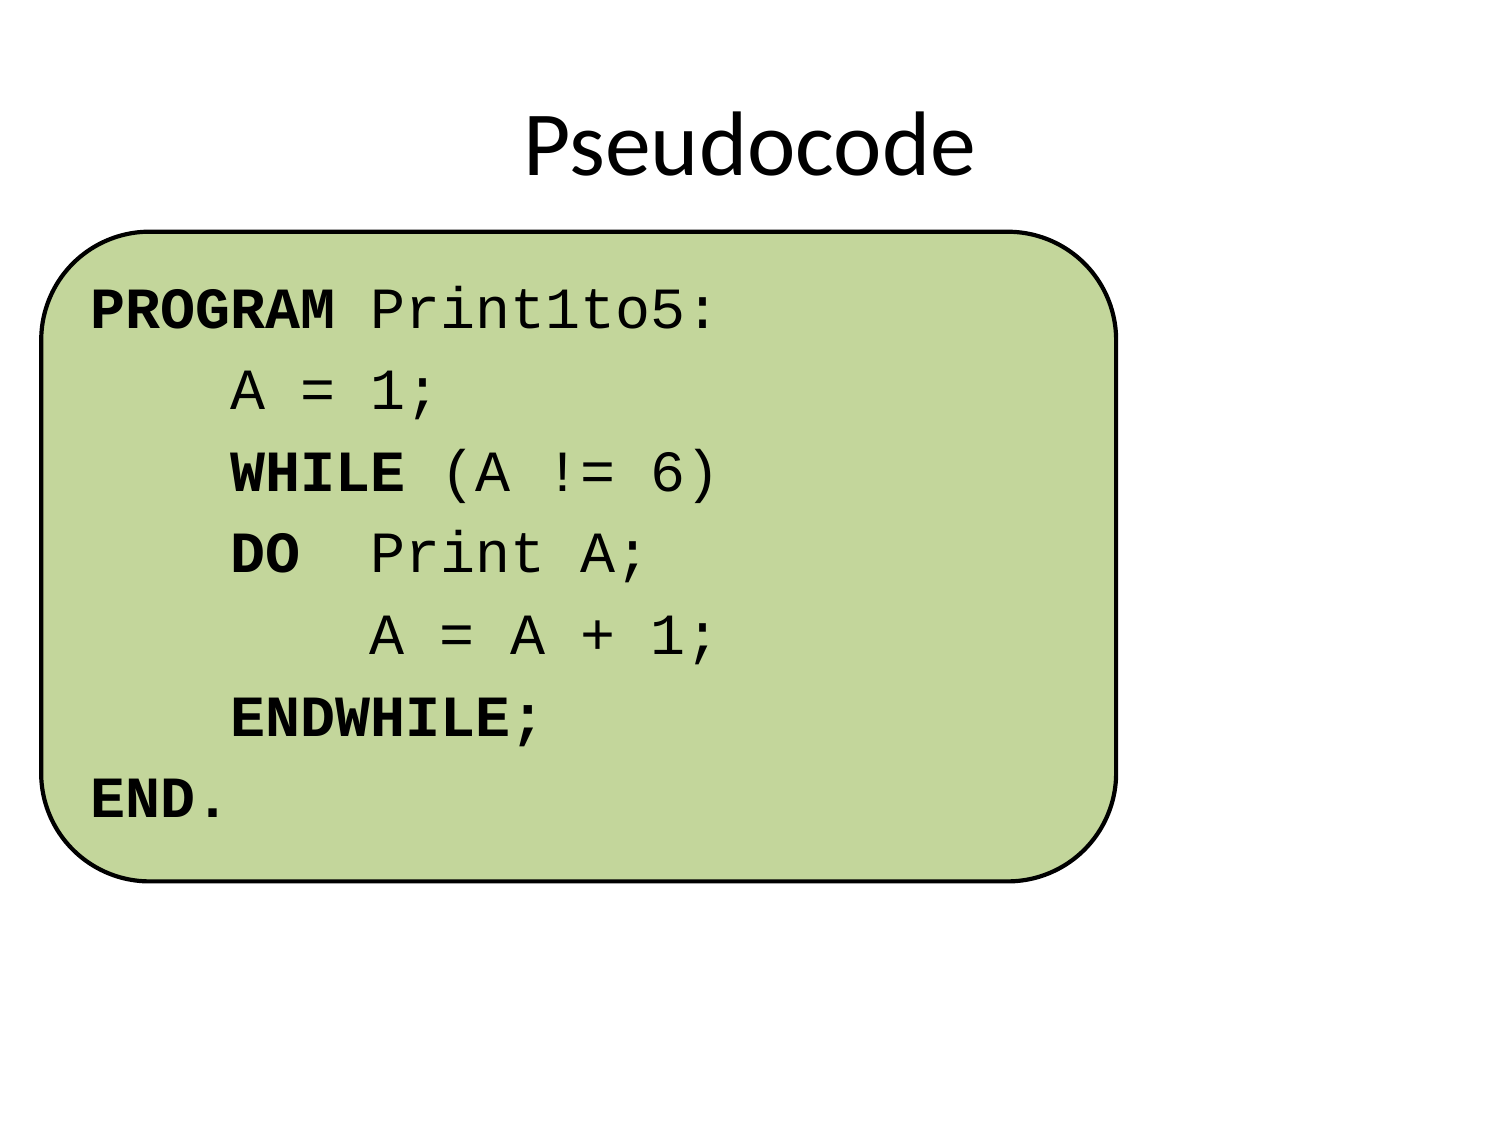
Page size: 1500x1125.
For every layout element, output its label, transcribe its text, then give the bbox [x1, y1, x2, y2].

list PROGRAM Print1to5: A = 1; WHILE (A != 6) DO Print A; A = A + 1; ENDWHILE; END. [75, 262, 1317, 1005]
title Pseudocode [75, 45, 1425, 233]
text_box [39, 233, 1086, 855]
